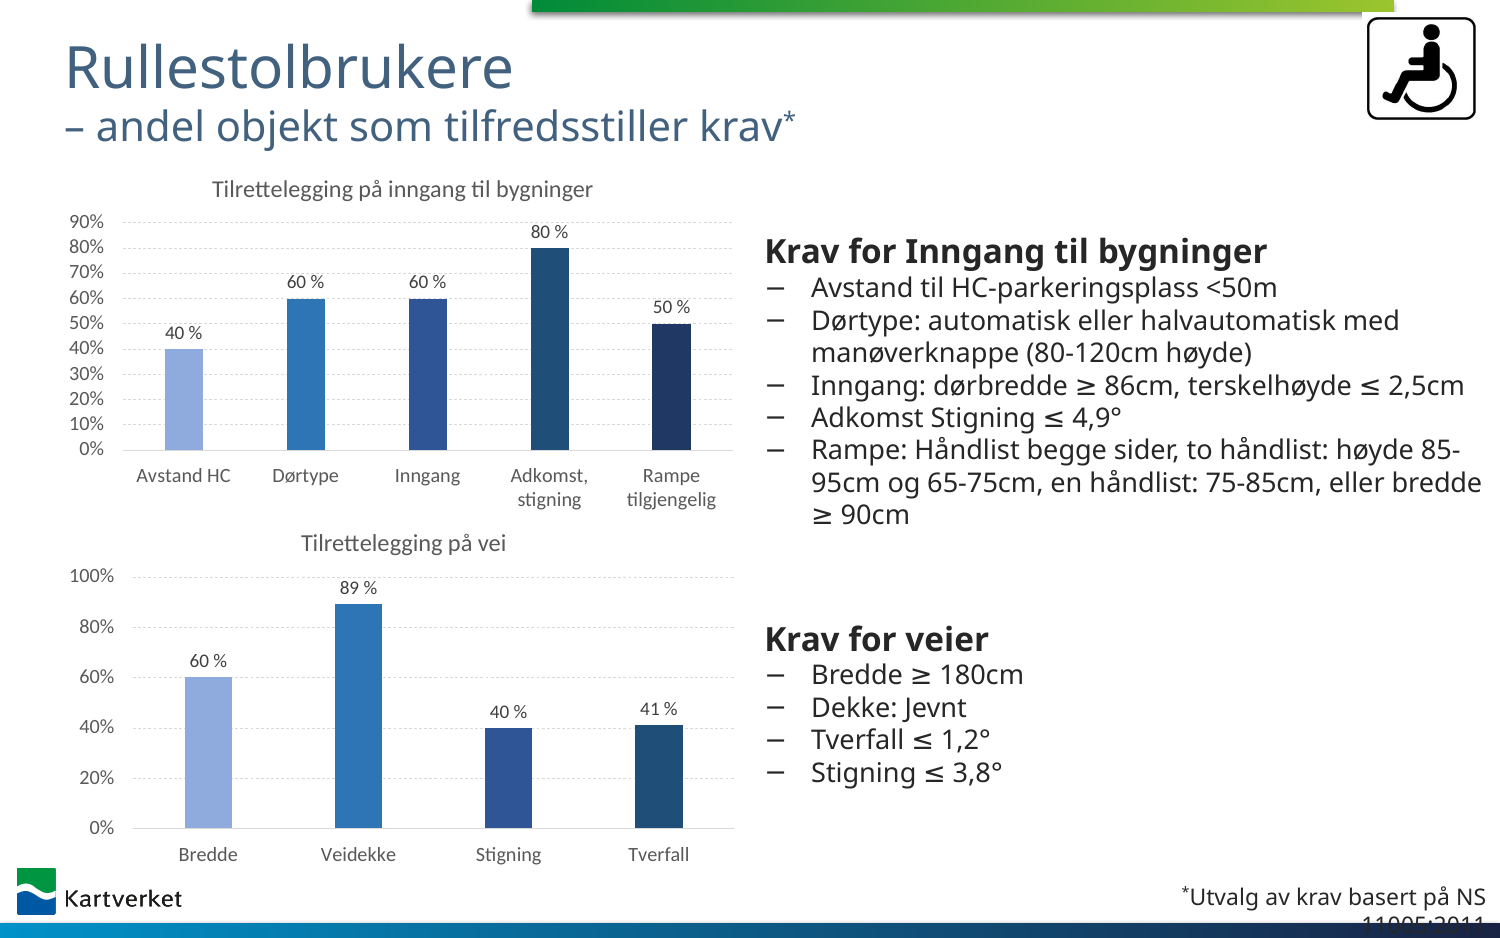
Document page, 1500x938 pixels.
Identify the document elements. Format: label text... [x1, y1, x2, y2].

picture [1362, 12, 1481, 126]
text_box *Utvalg av krav basert på NS 11005:2011 [1068, 873, 1500, 938]
text_box Krav for Inngang til bygninger Avstand til HC-parkeringsplass <50m Dørtype: automatisk eller halvautomatisk med manøverknappe (80-120cm høyde) Inngang: dørbredde ≥ 86cm, terskelhøyde ≤ 2,5cm Adkomst Stigning ≤ 4,9° Rampe: Håndlist begge sider, to håndlist: høyde 85-95cm og 65-75cm, en håndlist: 75-85cm, eller bredde ≥ 90cm [749, 223, 1500, 538]
text_box Krav for veier Bredde ≥ 180cm Dekke: Jevnt Tverfall ≤ 1,2° Stigning ≤ 3,8° [749, 610, 1500, 795]
picture [62, 520, 746, 874]
text_box Rullestolbrukere – andel objekt som tilfredsstiller krav* [49, 25, 1431, 158]
picture [62, 166, 744, 519]
